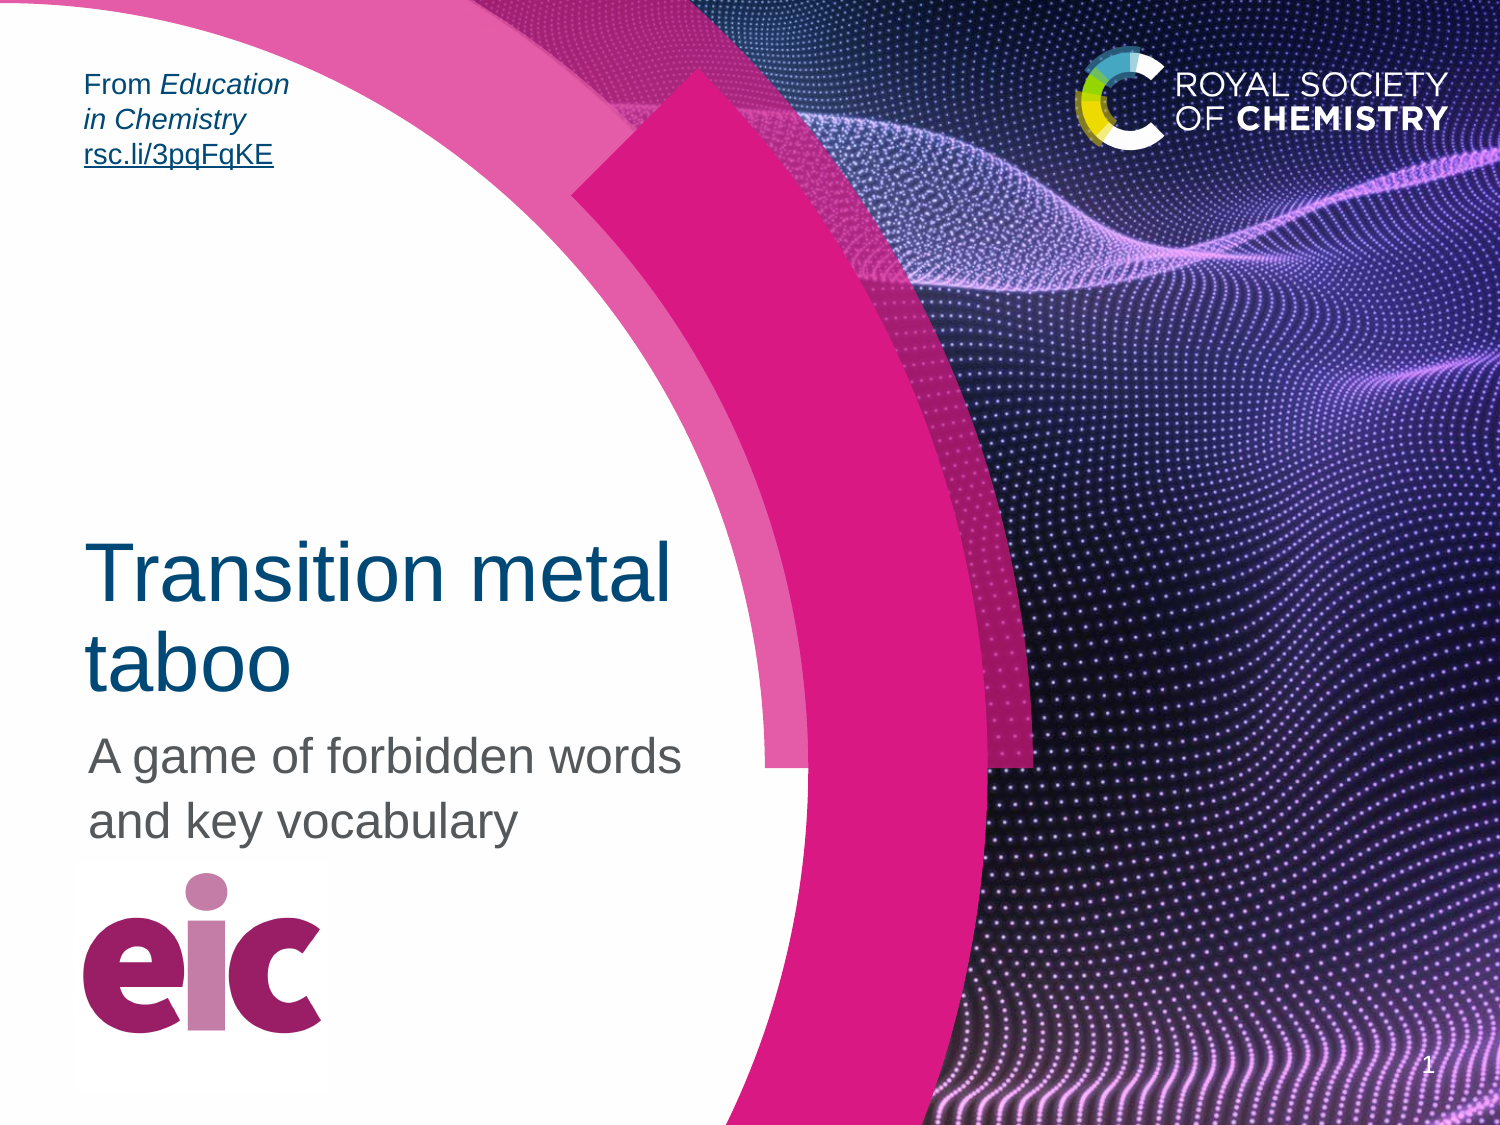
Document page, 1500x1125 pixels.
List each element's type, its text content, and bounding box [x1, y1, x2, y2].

slide_number 1 [1269, 1033, 1451, 1094]
subtitle A game of forbidden words and key vocabulary [73, 709, 768, 1034]
picture [73, 862, 330, 1094]
picture [690, 0, 1500, 1125]
title Transition metal taboo [69, 325, 699, 718]
text_box From Education in Chemistry rsc.li/3pqFqKE [68, 57, 381, 178]
